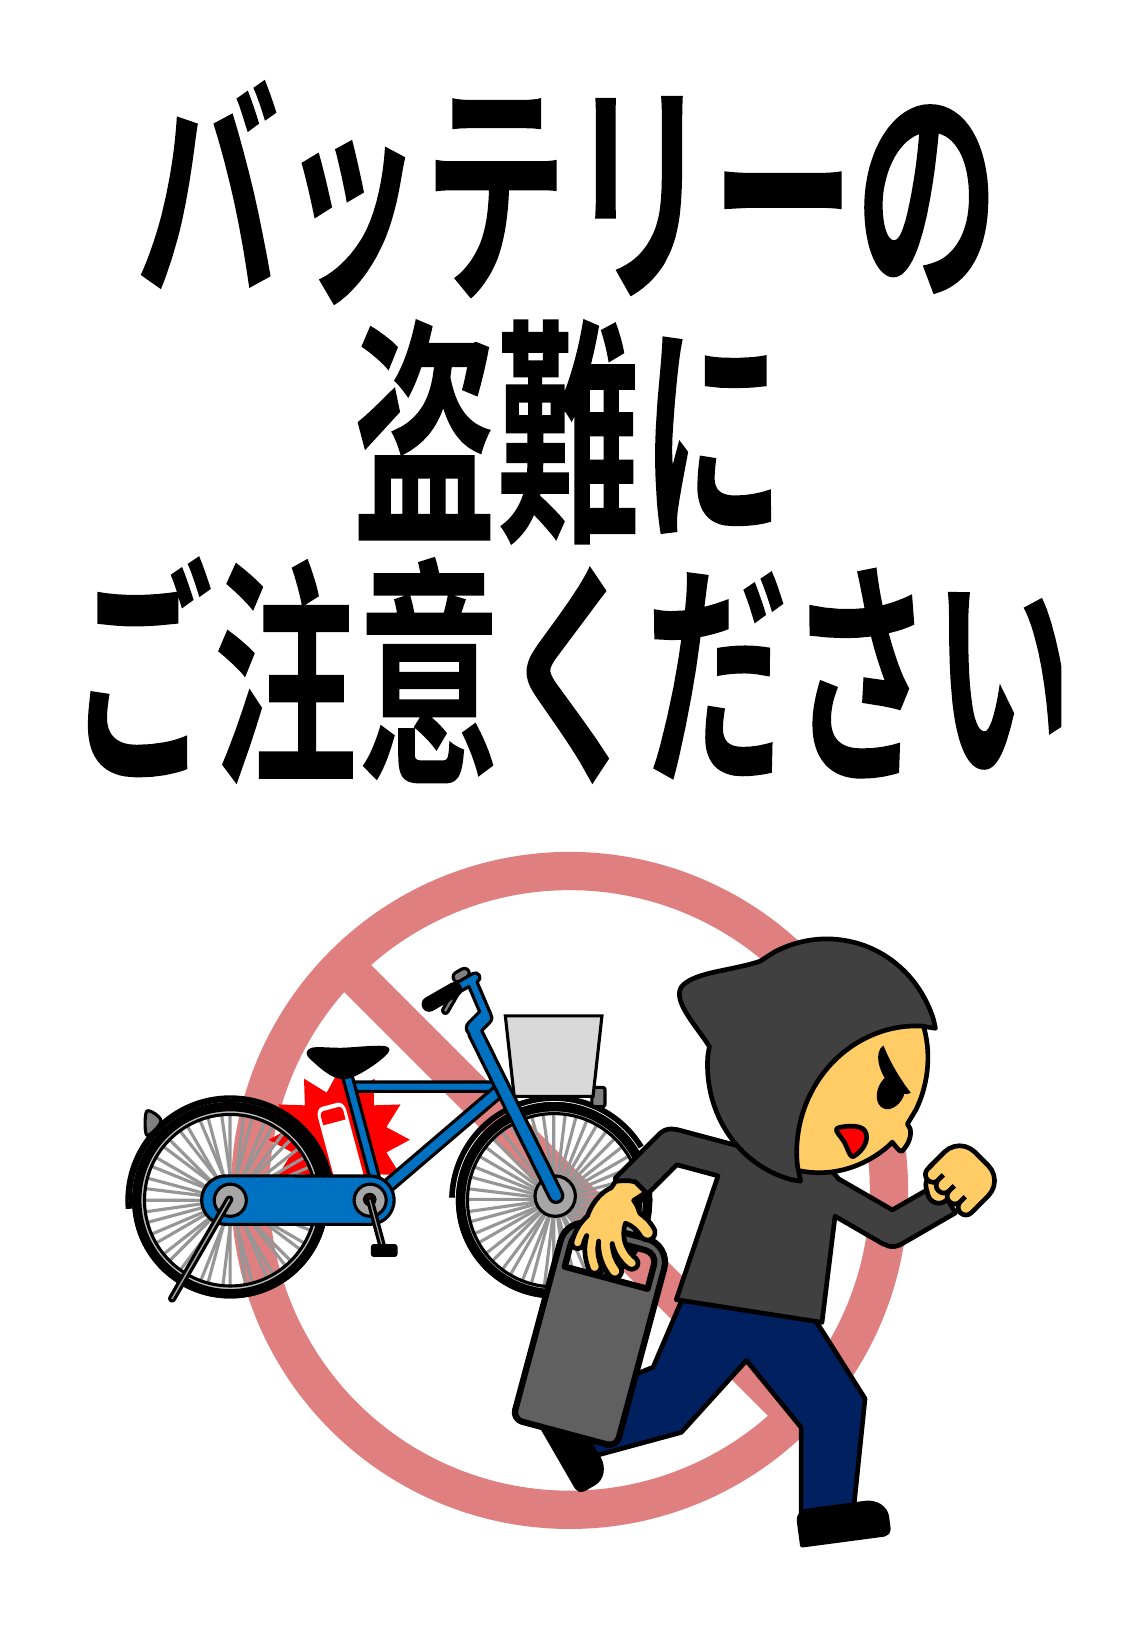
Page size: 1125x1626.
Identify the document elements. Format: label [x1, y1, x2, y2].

text_box [126, 851, 991, 1540]
